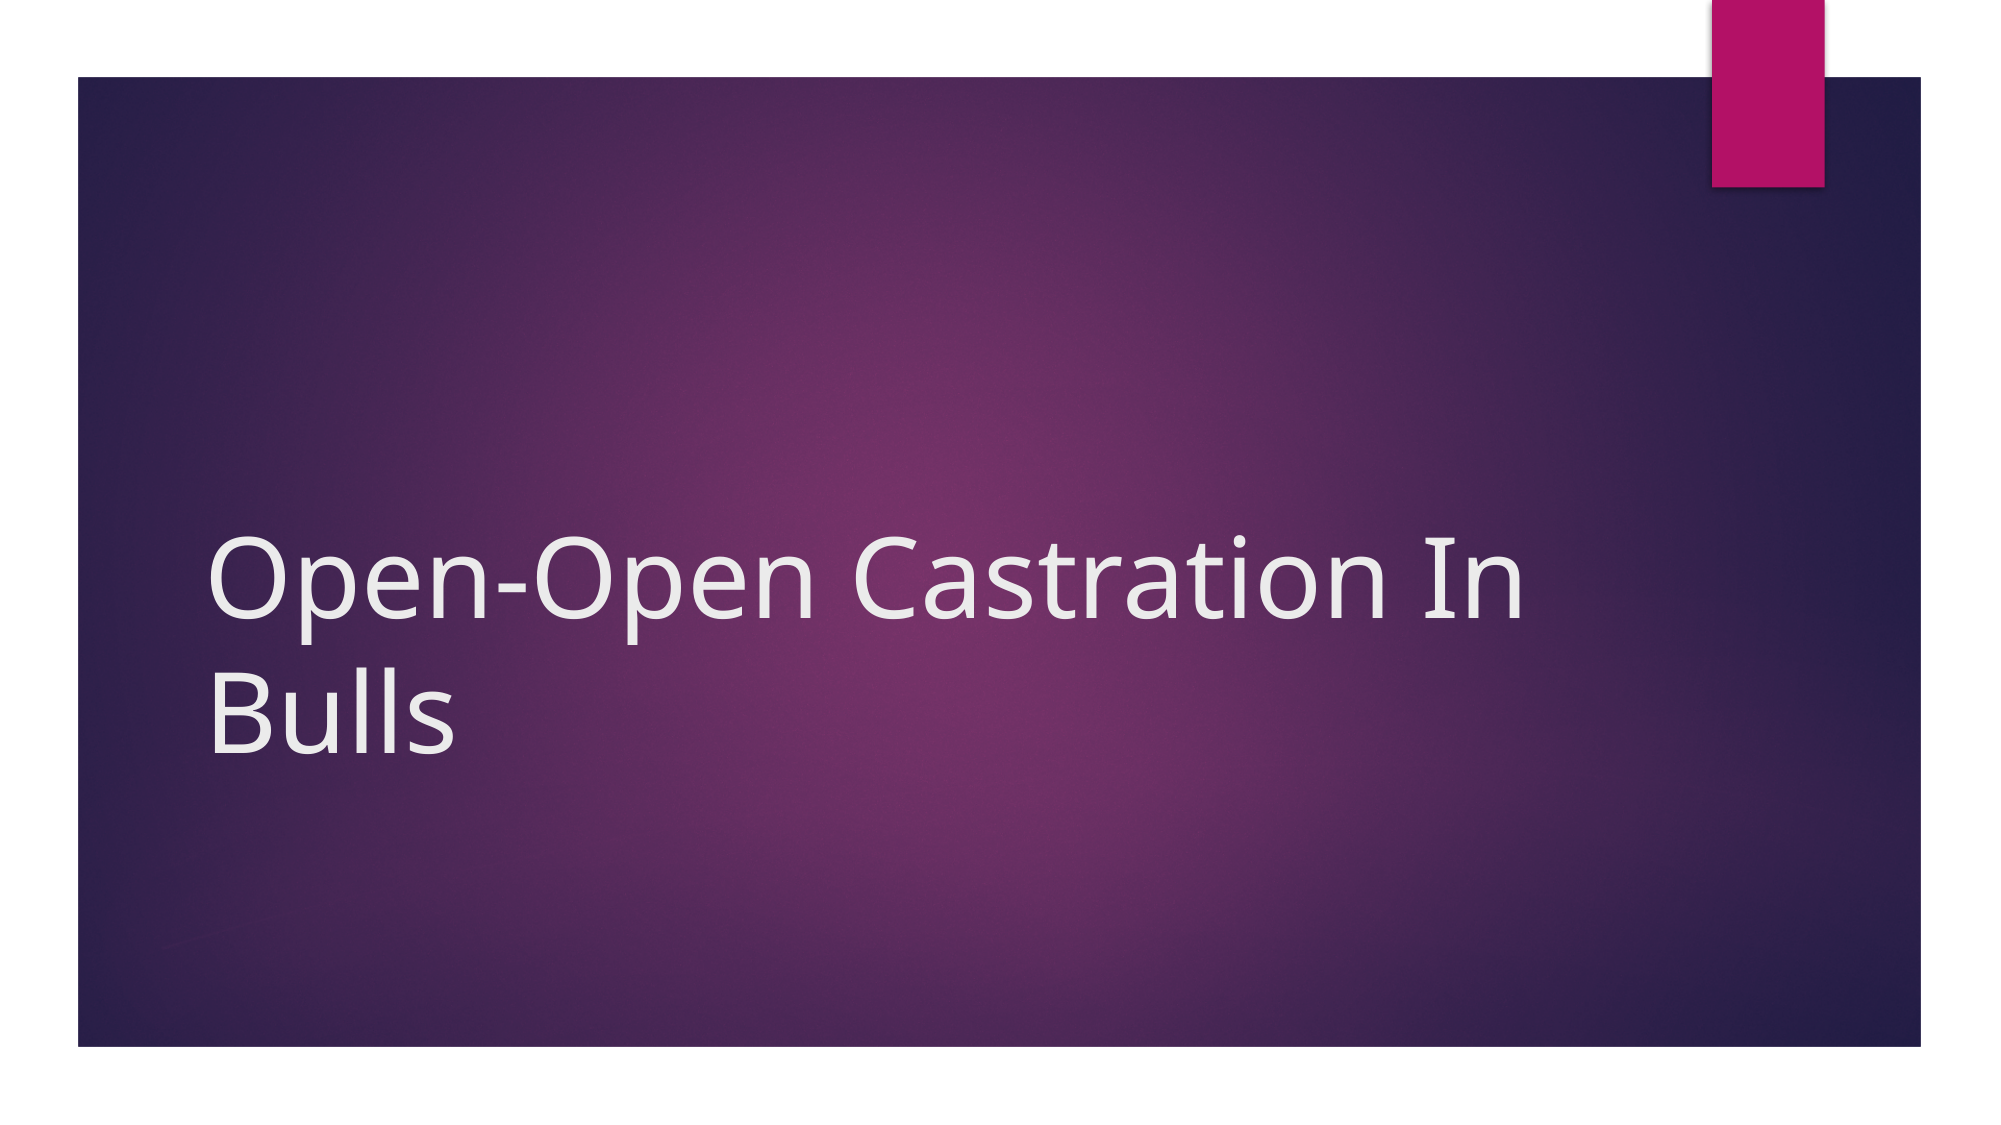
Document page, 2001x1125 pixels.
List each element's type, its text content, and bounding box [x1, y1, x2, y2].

title Open-Open Castration In Bulls [189, 344, 1638, 784]
